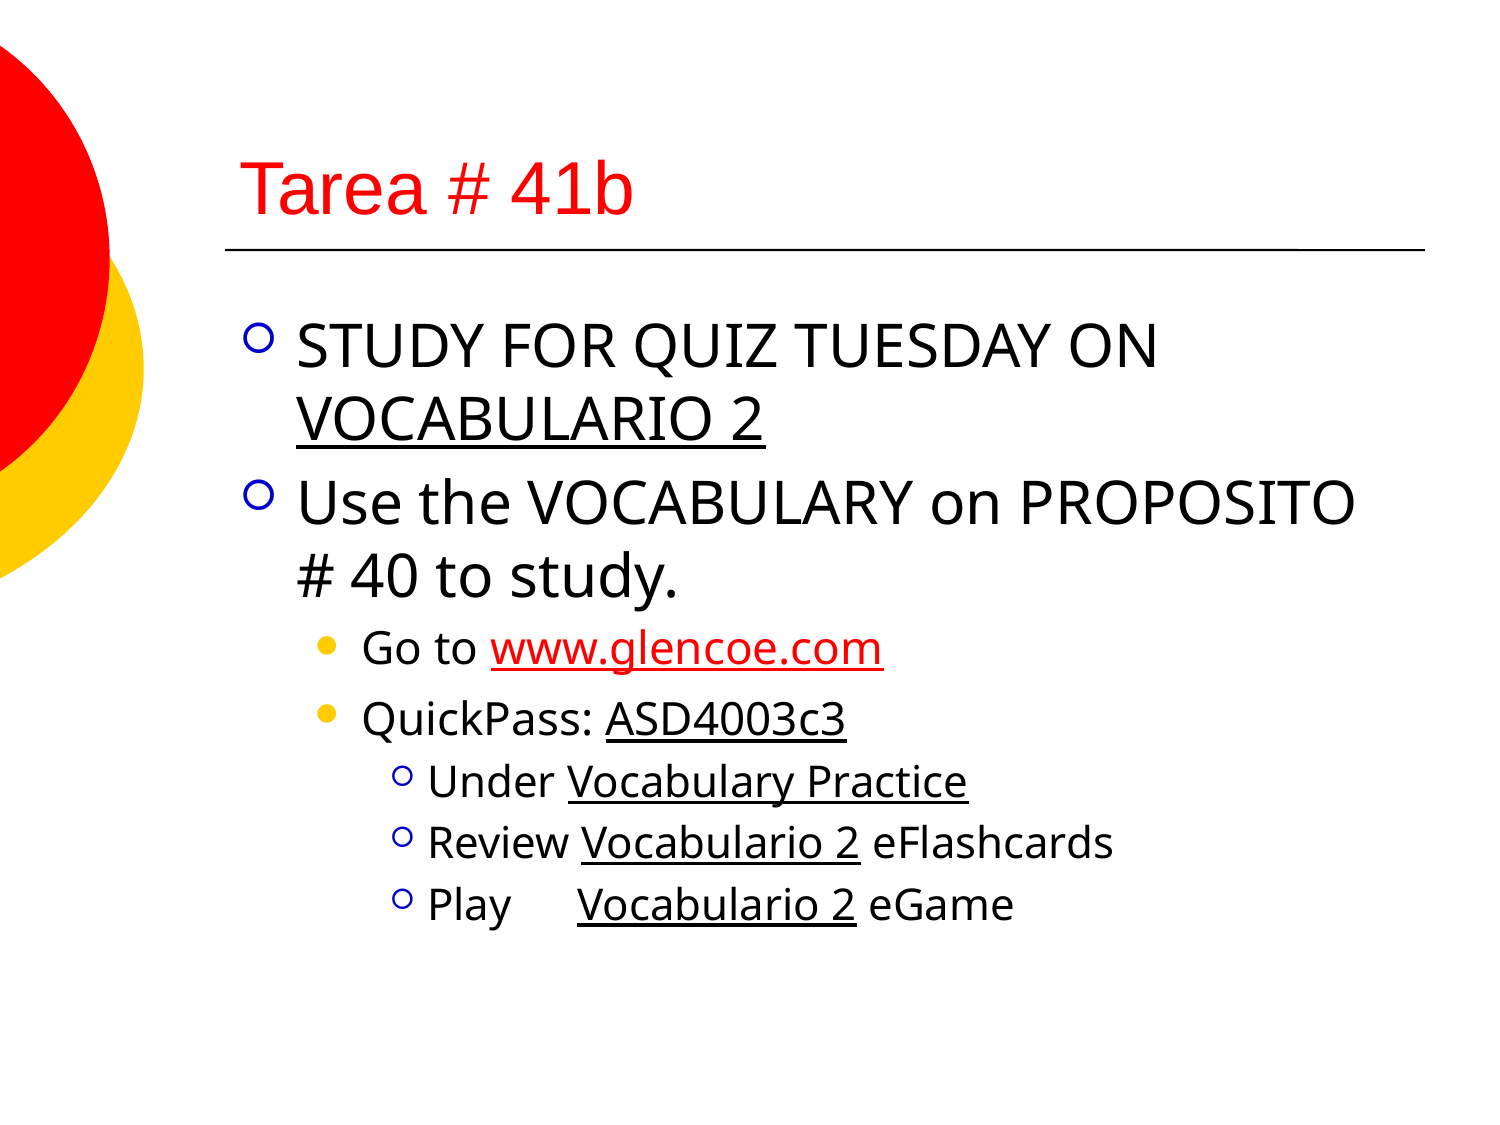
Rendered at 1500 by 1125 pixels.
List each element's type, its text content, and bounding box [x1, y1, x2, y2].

title Tarea # 41b [224, 49, 1425, 237]
list STUDY FOR QUIZ TUESDAY ON VOCABULARIO 2 Use the VOCABULARY on PROPOSITO # 40 to study. Go to www.glencoe.com QuickPass: ASD4003c3 Under Vocabulary Practice Review Vocabulario 2 eFlashcards Play Vocabulario 2 eGame [224, 299, 1425, 975]
